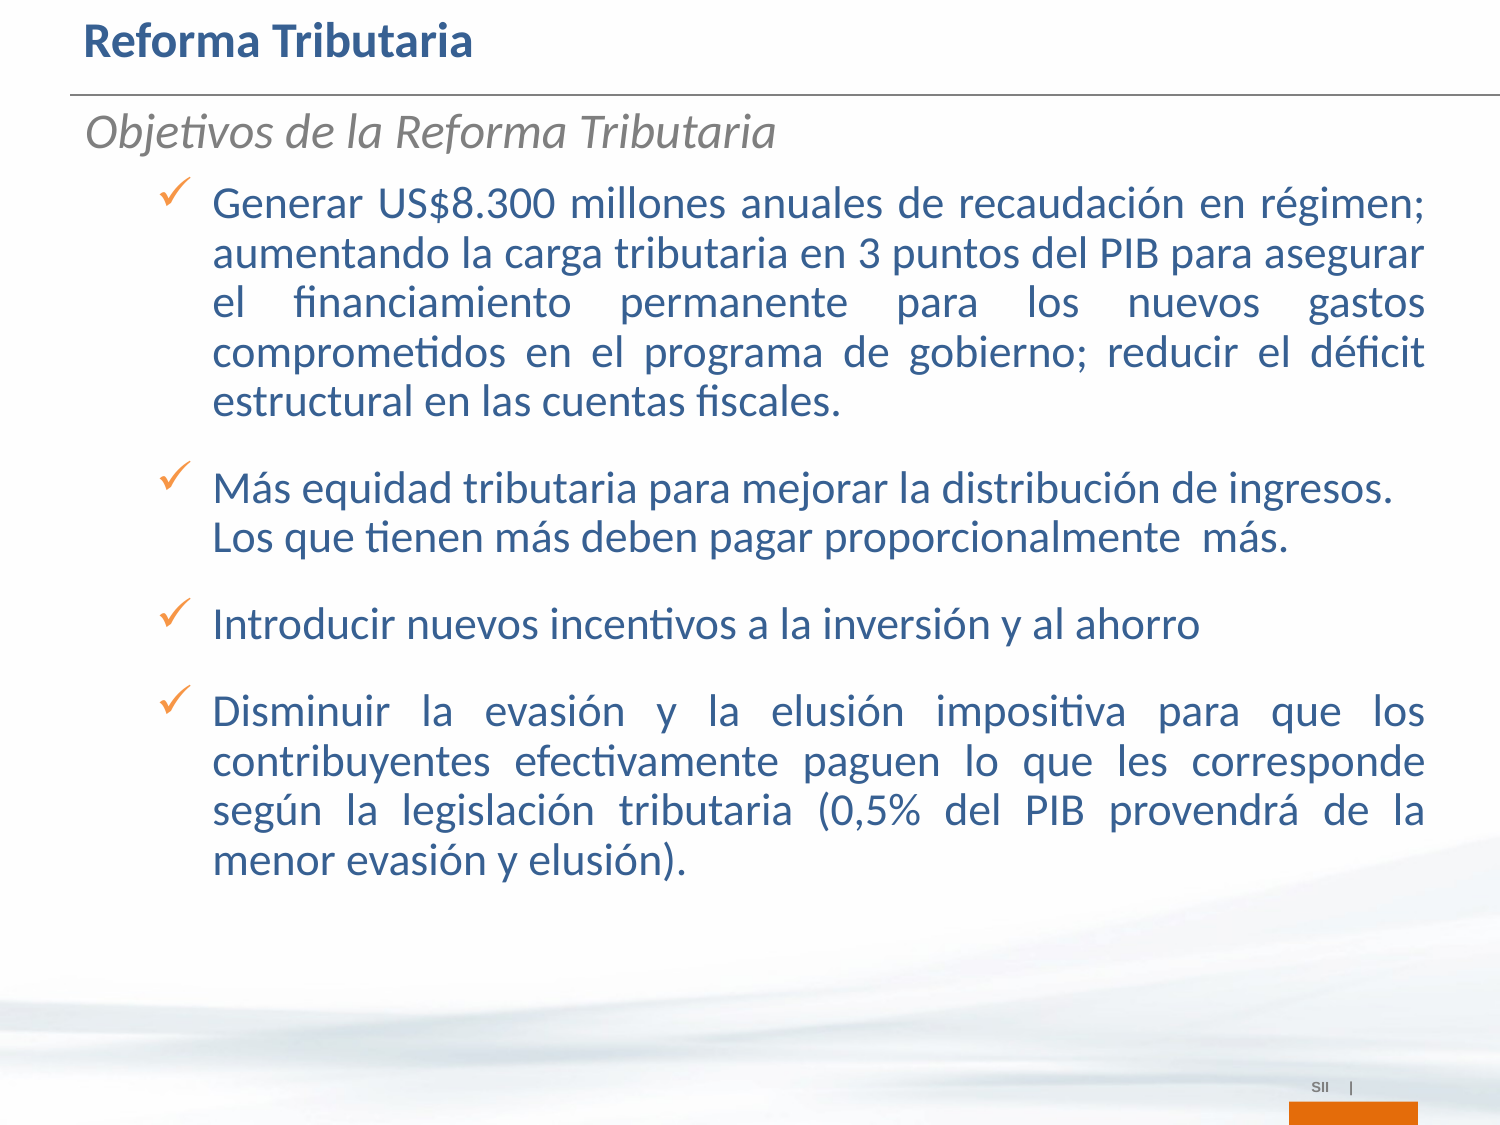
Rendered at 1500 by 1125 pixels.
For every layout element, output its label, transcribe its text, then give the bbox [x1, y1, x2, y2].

text_box [1287, 1099, 1420, 1125]
picture [0, 0, 1500, 1125]
text_box Reforma Tributaria [68, 0, 489, 76]
text_box Generar US$8.300 millones anuales de recaudación en régimen; aumentando la carga tributaria en 3 puntos del PIB para asegurar el financiamiento permanente para los nuevos gastos comprometidos en el programa de gobierno; reducir el déficit estructural en las cuentas fiscales. Más equidad tributaria para mejorar la distribución de ingresos. Los que tienen más deben pagar proporcionalmente más. Introducir nuevos incentivos a la inversión y al ahorro Disminuir la evasión y la elusión impositiva para que los contribuyentes efectivamente paguen lo que les corresponde según la legislación tributaria (0,5% del PIB provendrá de la menor evasión y elusión). [66, 171, 1442, 1025]
text_box SII | [1257, 1070, 1376, 1103]
text_box Objetivos de la Reforma Tributaria [70, 100, 793, 167]
